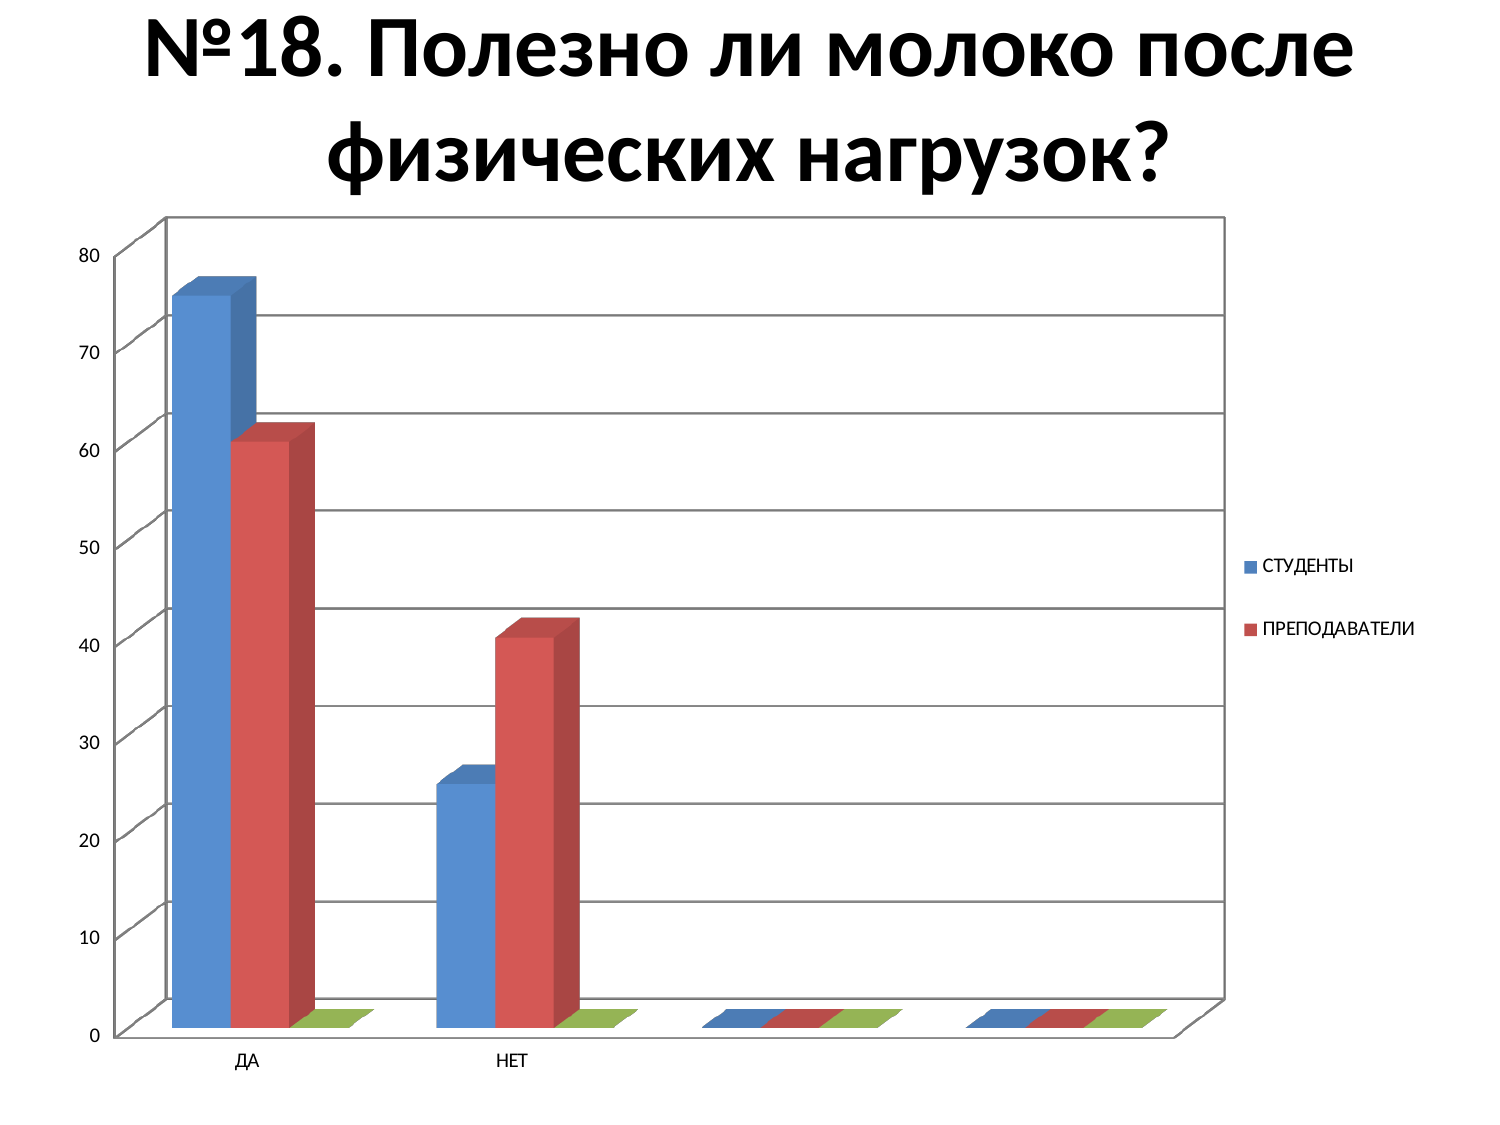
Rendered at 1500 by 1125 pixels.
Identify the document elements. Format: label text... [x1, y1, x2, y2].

chart [46, 198, 1454, 1091]
title №18. Полезно ли молоко после физических нагрузок? [0, 0, 1500, 188]
